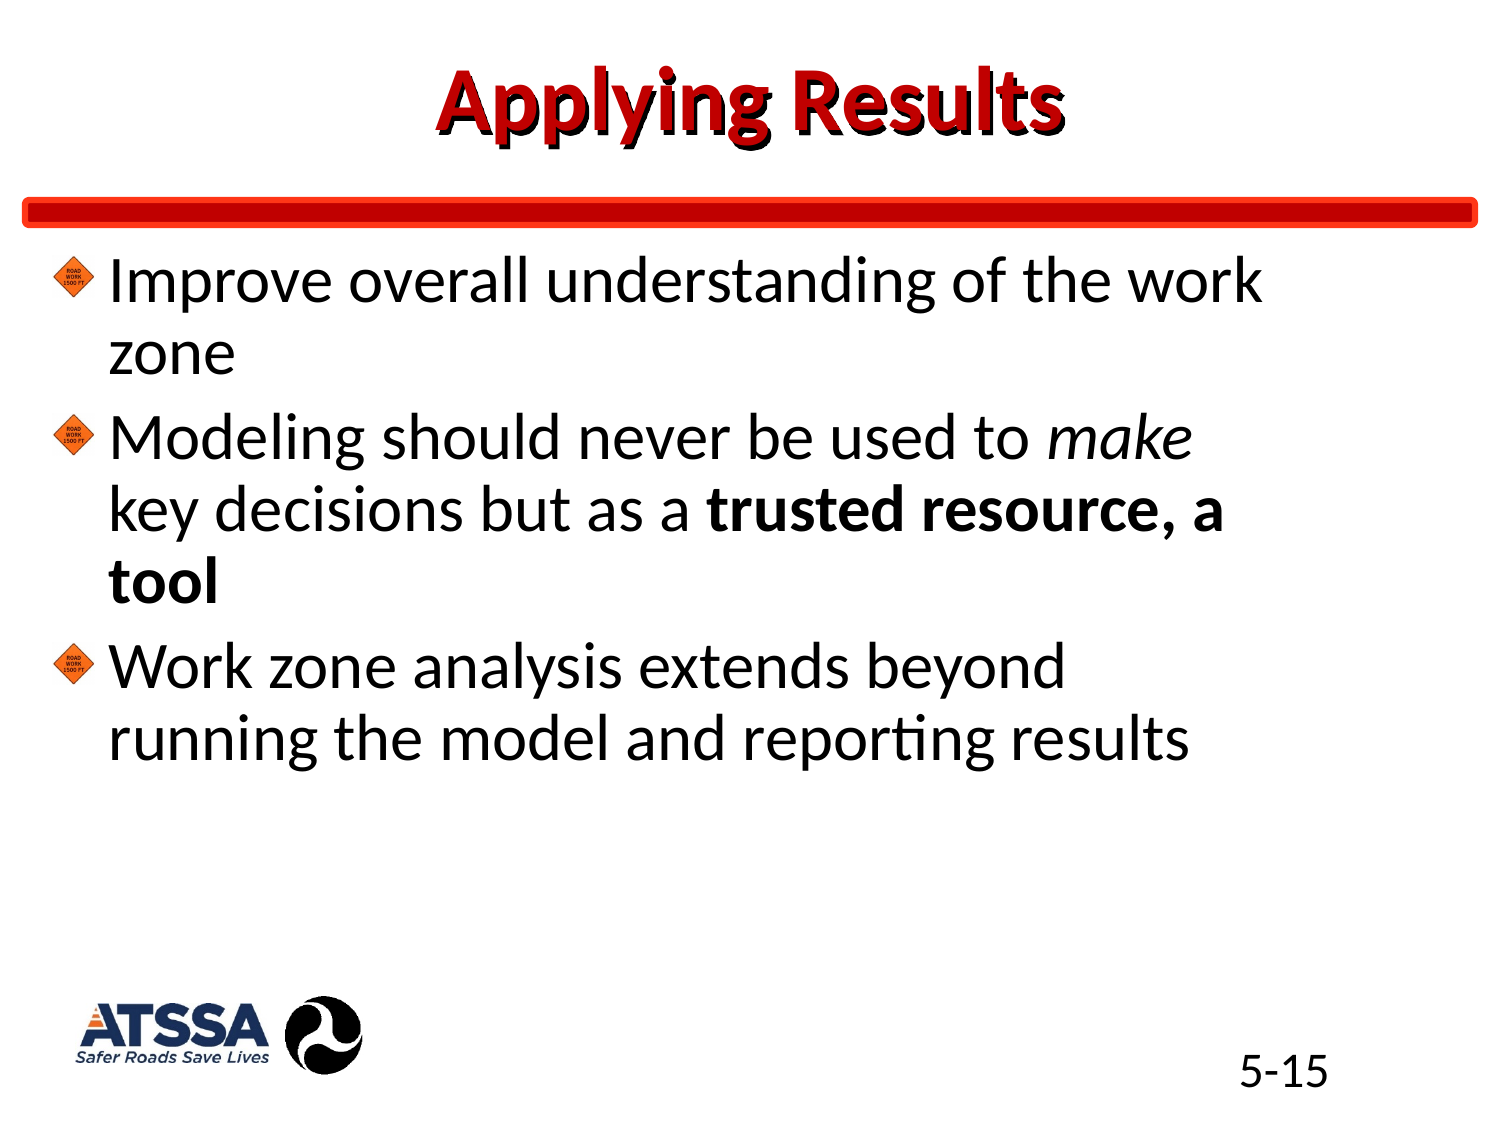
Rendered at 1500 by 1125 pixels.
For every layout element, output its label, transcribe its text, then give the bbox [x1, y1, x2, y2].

title Applying Results [0, 0, 1500, 188]
picture [75, 1003, 269, 1063]
picture [52, 642, 95, 685]
list Improve overall understanding of the work zone Modeling should never be used to make key decisions but as a trusted resource, a tool Work zone analysis extends beyond running the model and reporting results [37, 237, 1288, 988]
picture [52, 255, 95, 298]
picture [52, 413, 95, 456]
picture [276, 989, 370, 1077]
